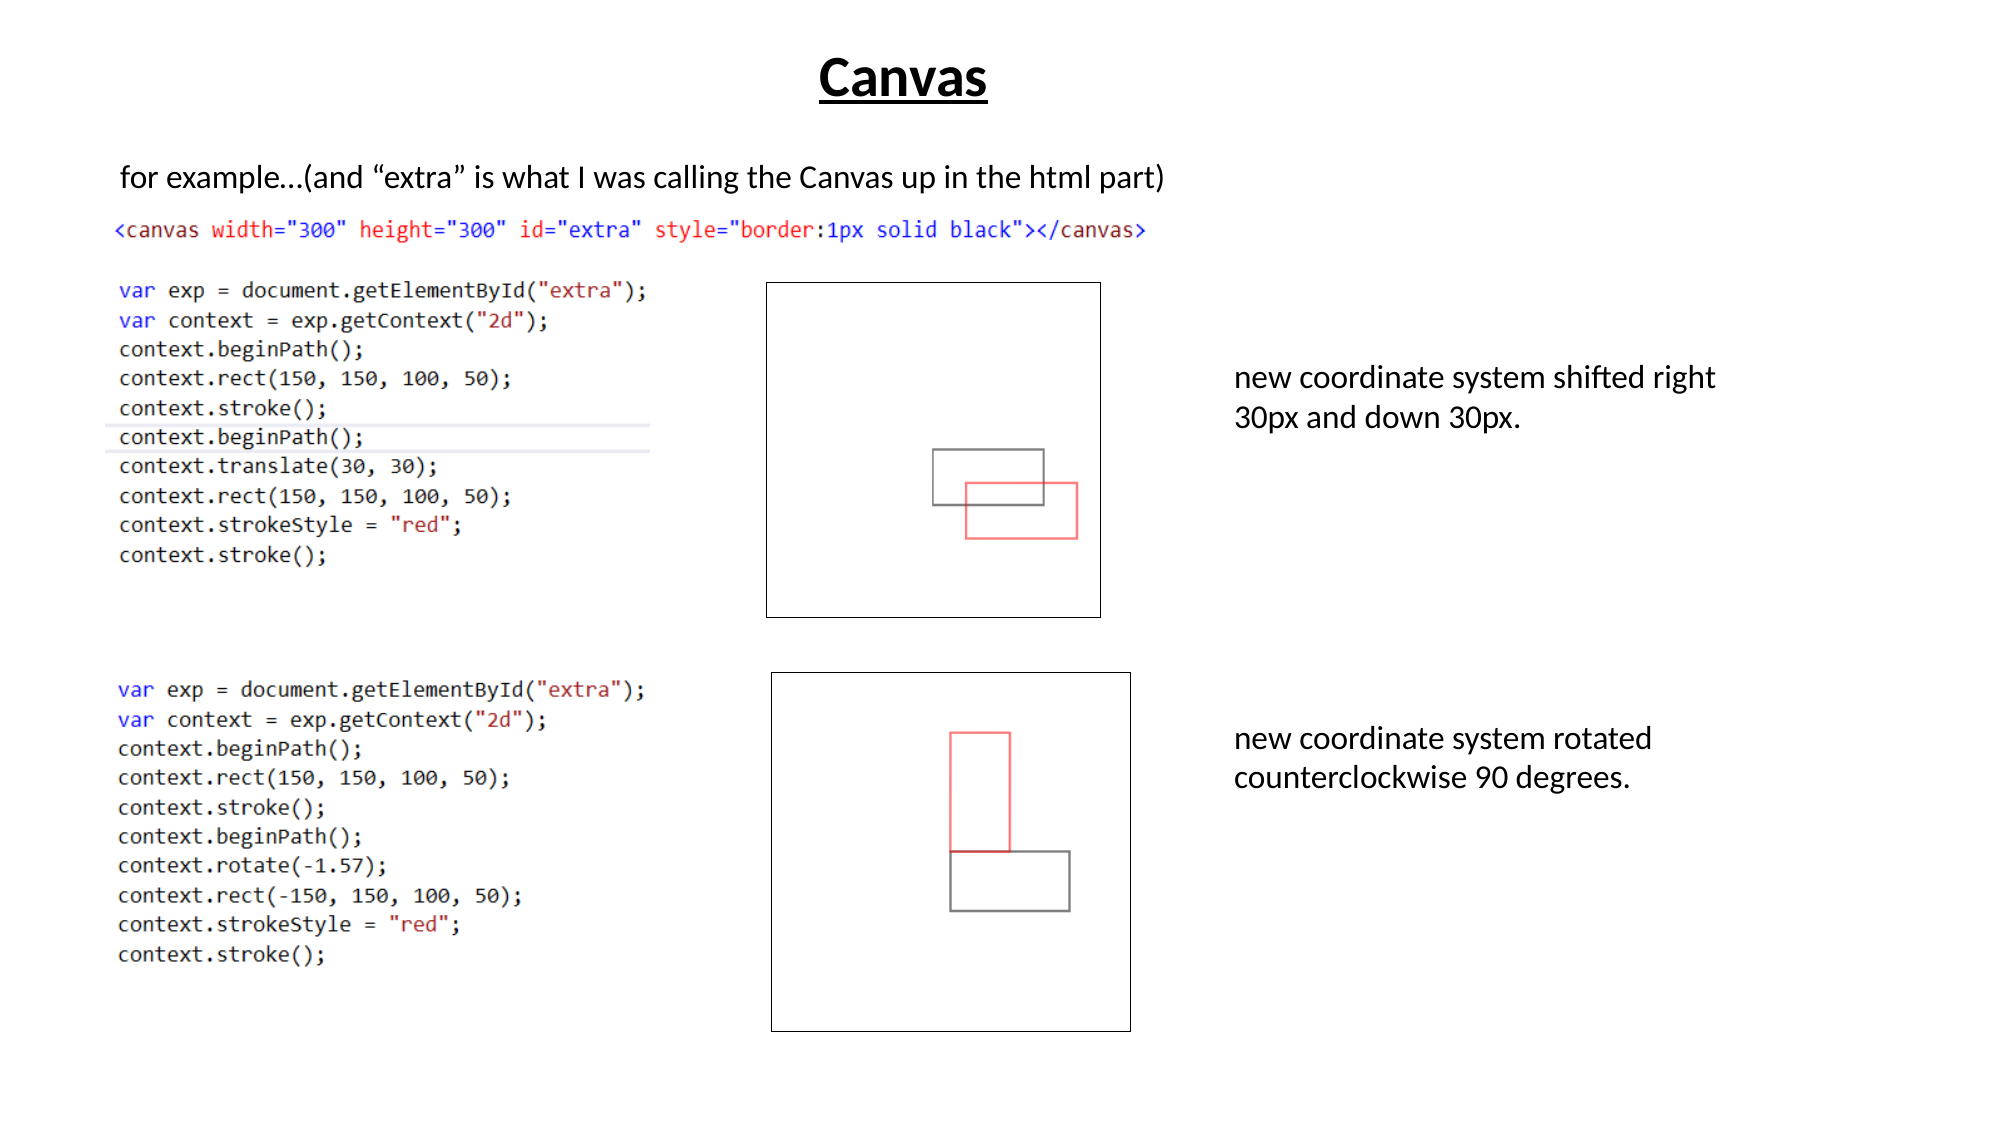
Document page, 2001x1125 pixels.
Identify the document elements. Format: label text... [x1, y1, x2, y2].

text_box new coordinate system rotated counterclockwise 90 degrees. [1219, 708, 1776, 803]
text_box new coordinate system shifted right 30px and down 30px. [1219, 348, 1776, 443]
text_box for example…(and “extra” is what I was calling the Canvas up in the html part) [105, 147, 1185, 203]
picture [761, 660, 1136, 1038]
picture [761, 275, 1105, 621]
picture [105, 673, 656, 978]
text_box Canvas [804, 31, 1105, 116]
picture [105, 215, 1162, 244]
picture [105, 275, 650, 576]
